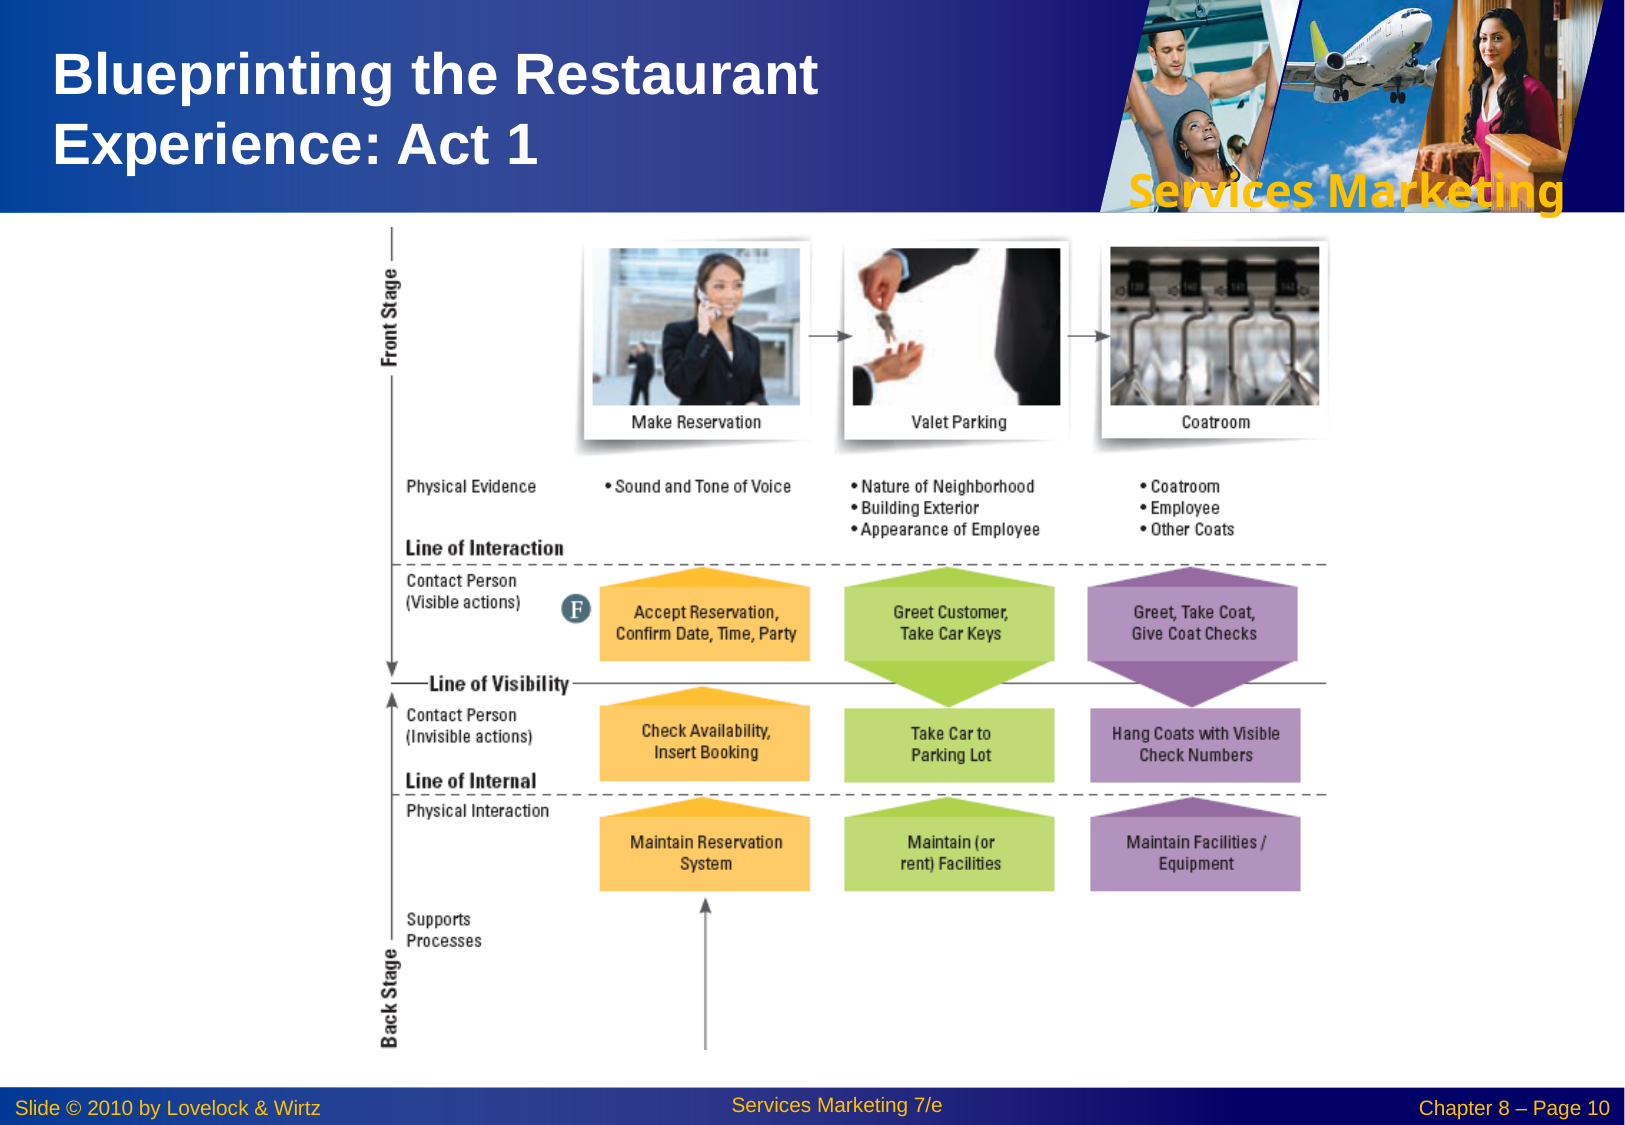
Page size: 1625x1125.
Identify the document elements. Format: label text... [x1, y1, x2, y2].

picture [1546, 187, 1556, 202]
picture [374, 226, 1338, 1051]
picture [1100, 0, 1604, 213]
picture [1162, 186, 1172, 192]
title Blueprinting the Restaurant Experience: Act 1 [36, 37, 1088, 176]
